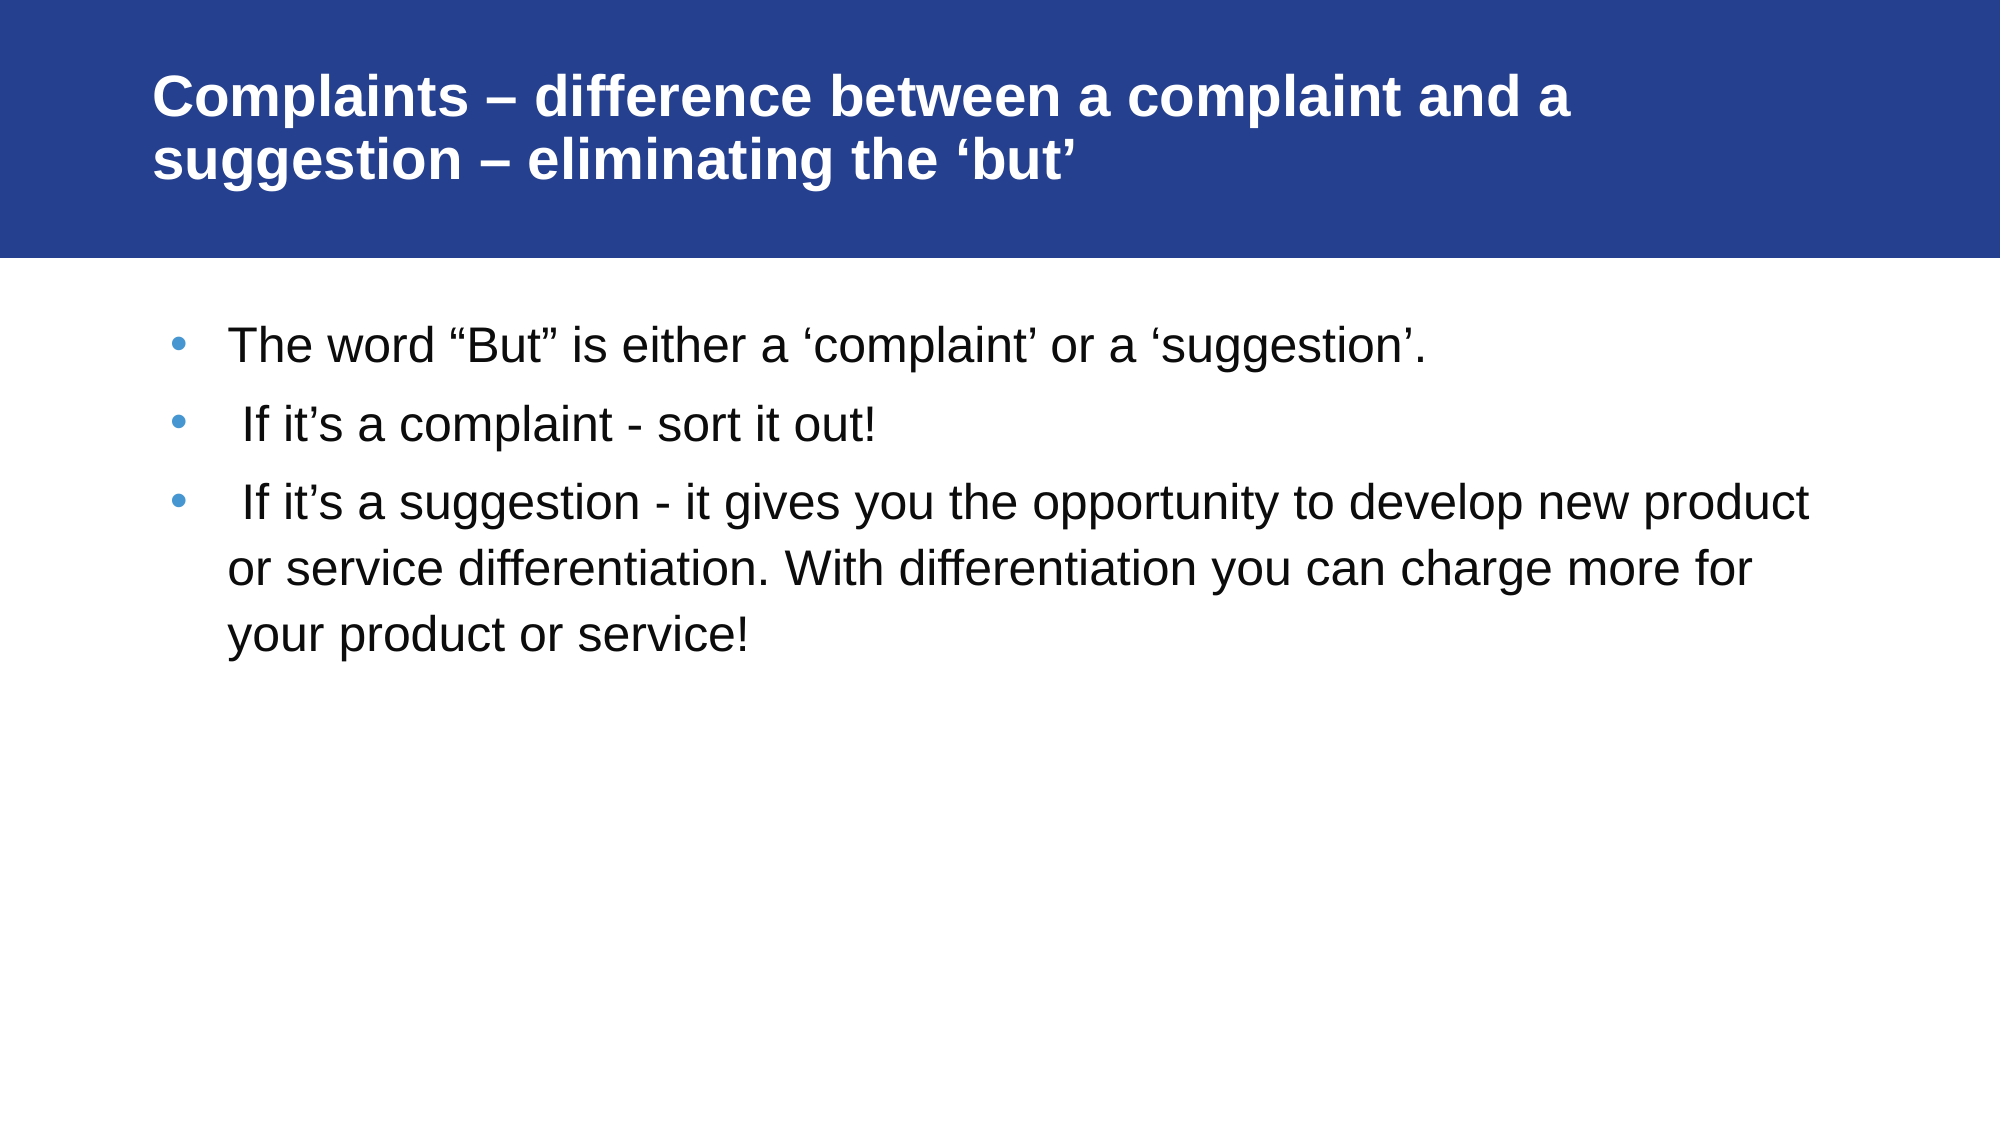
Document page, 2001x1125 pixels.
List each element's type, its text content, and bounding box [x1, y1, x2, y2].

list The word “But” is either a ‘complaint’ or a ‘suggestion’. If it’s a complaint - sort it out! If it’s a suggestion - it gives you the opportunity to develop new product or service differentiation. With differentiation you can charge more for your product or service! [137, 299, 1863, 1025]
title Complaints – difference between a complaint and a suggestion – eliminating the ‘but’ [137, 20, 1863, 238]
